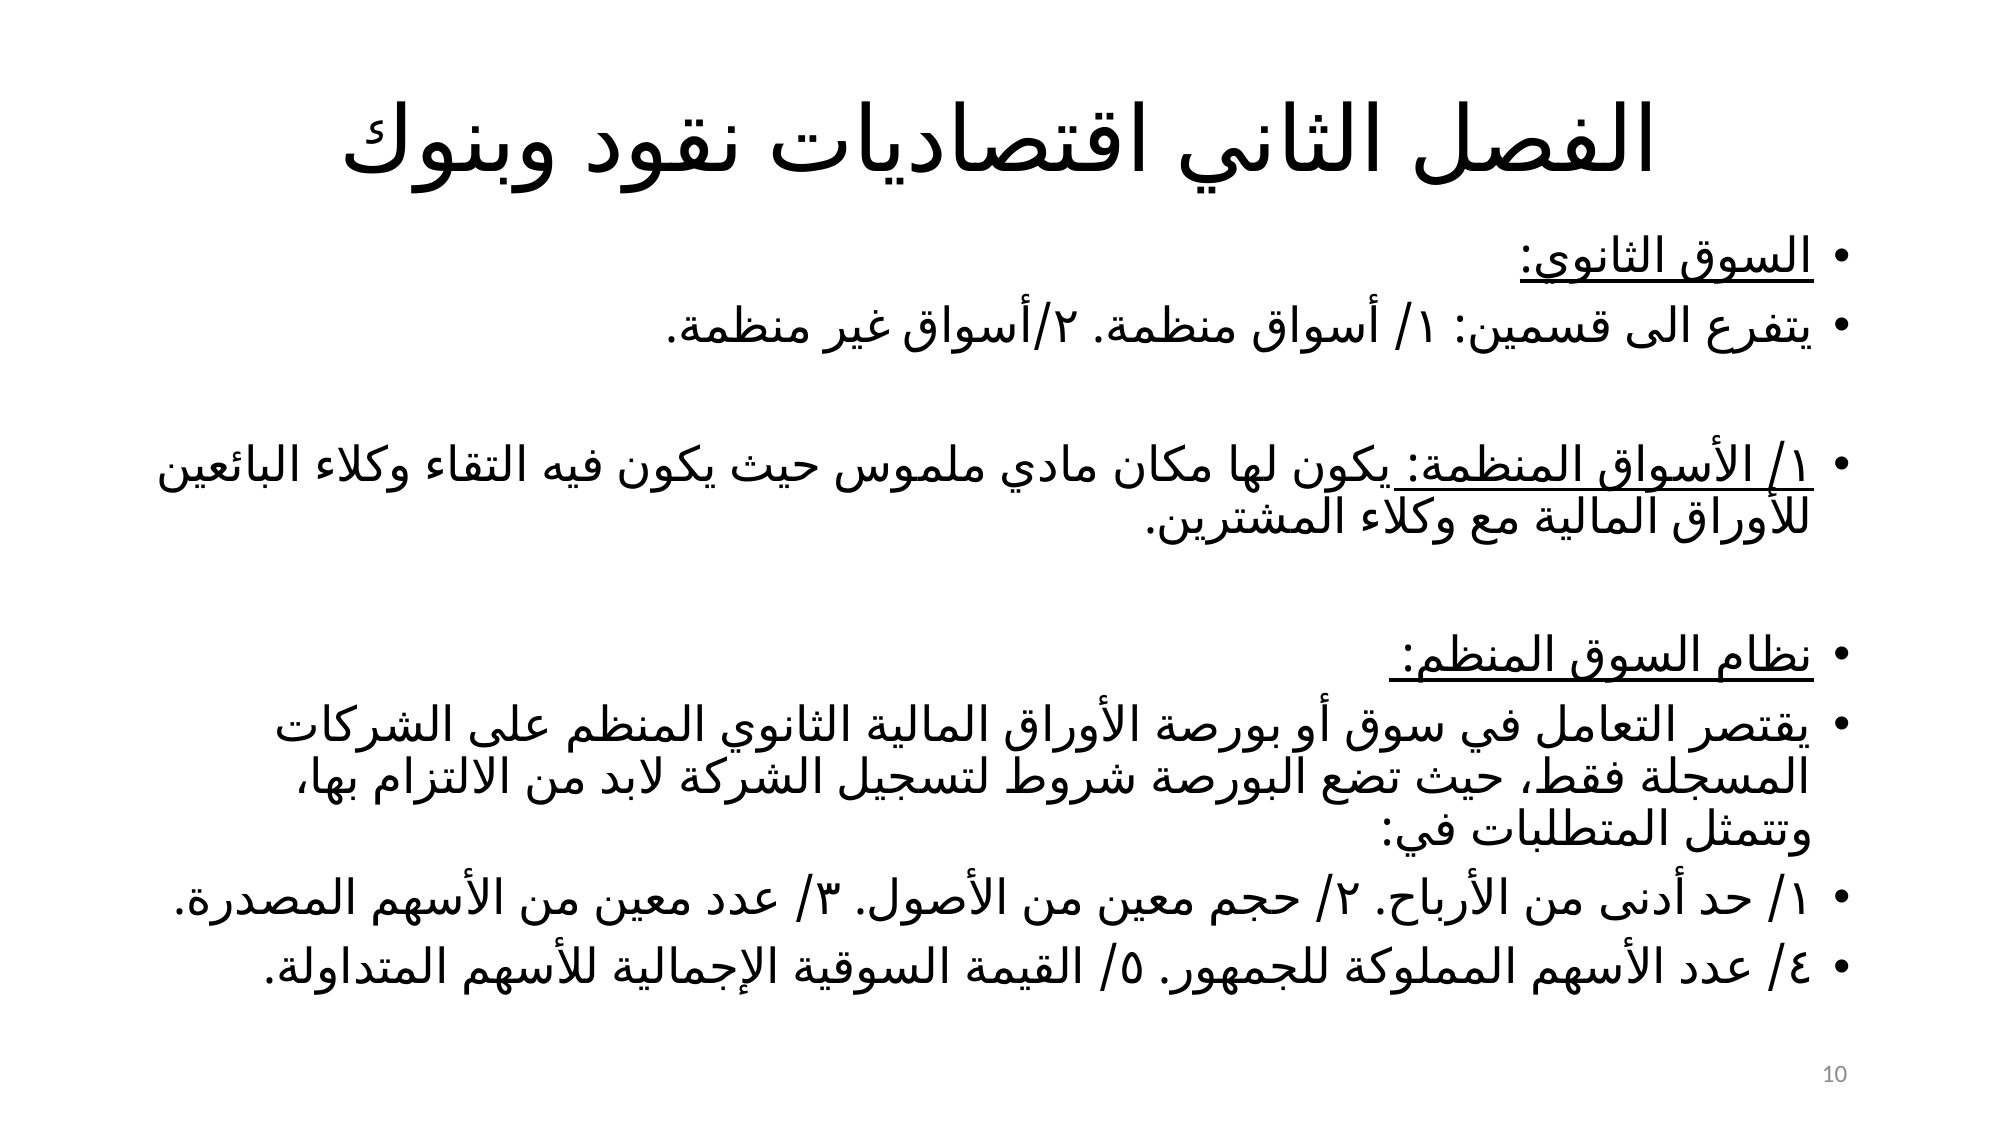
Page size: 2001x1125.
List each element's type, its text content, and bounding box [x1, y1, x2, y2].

slide_number 10 [1412, 1042, 1863, 1103]
title الفصل الثاني اقتصاديات نقود وبنوك [137, 59, 1863, 223]
list السوق الثانوي: يتفرع الى قسمين: ١/ أسواق منظمة. ٢/أسواق غير منظمة. ١/ الأسواق المنظمة: يكون لها مكان مادي ملموس حيث يكون فيه التقاء وكلاء البائعين للأوراق المالية مع وكلاء المشترين. نظام السوق المنظم: يقتصر التعامل في سوق أو بورصة الأوراق المالية الثانوي المنظم على الشركات المسجلة فقط، حيث تضع البورصة شروط لتسجيل الشركة لابد من الالتزام بها، وتتمثل المتطلبات في: ١/ حد أدنى من الأرباح. ٢/ حجم معين من الأصول. ٣/ عدد معين من الأسهم المصدرة. ٤/ عدد الأسهم المملوكة للجمهور. ٥/ القيمة السوقية الإجمالية للأسهم المتداولة. [137, 223, 1863, 1062]
